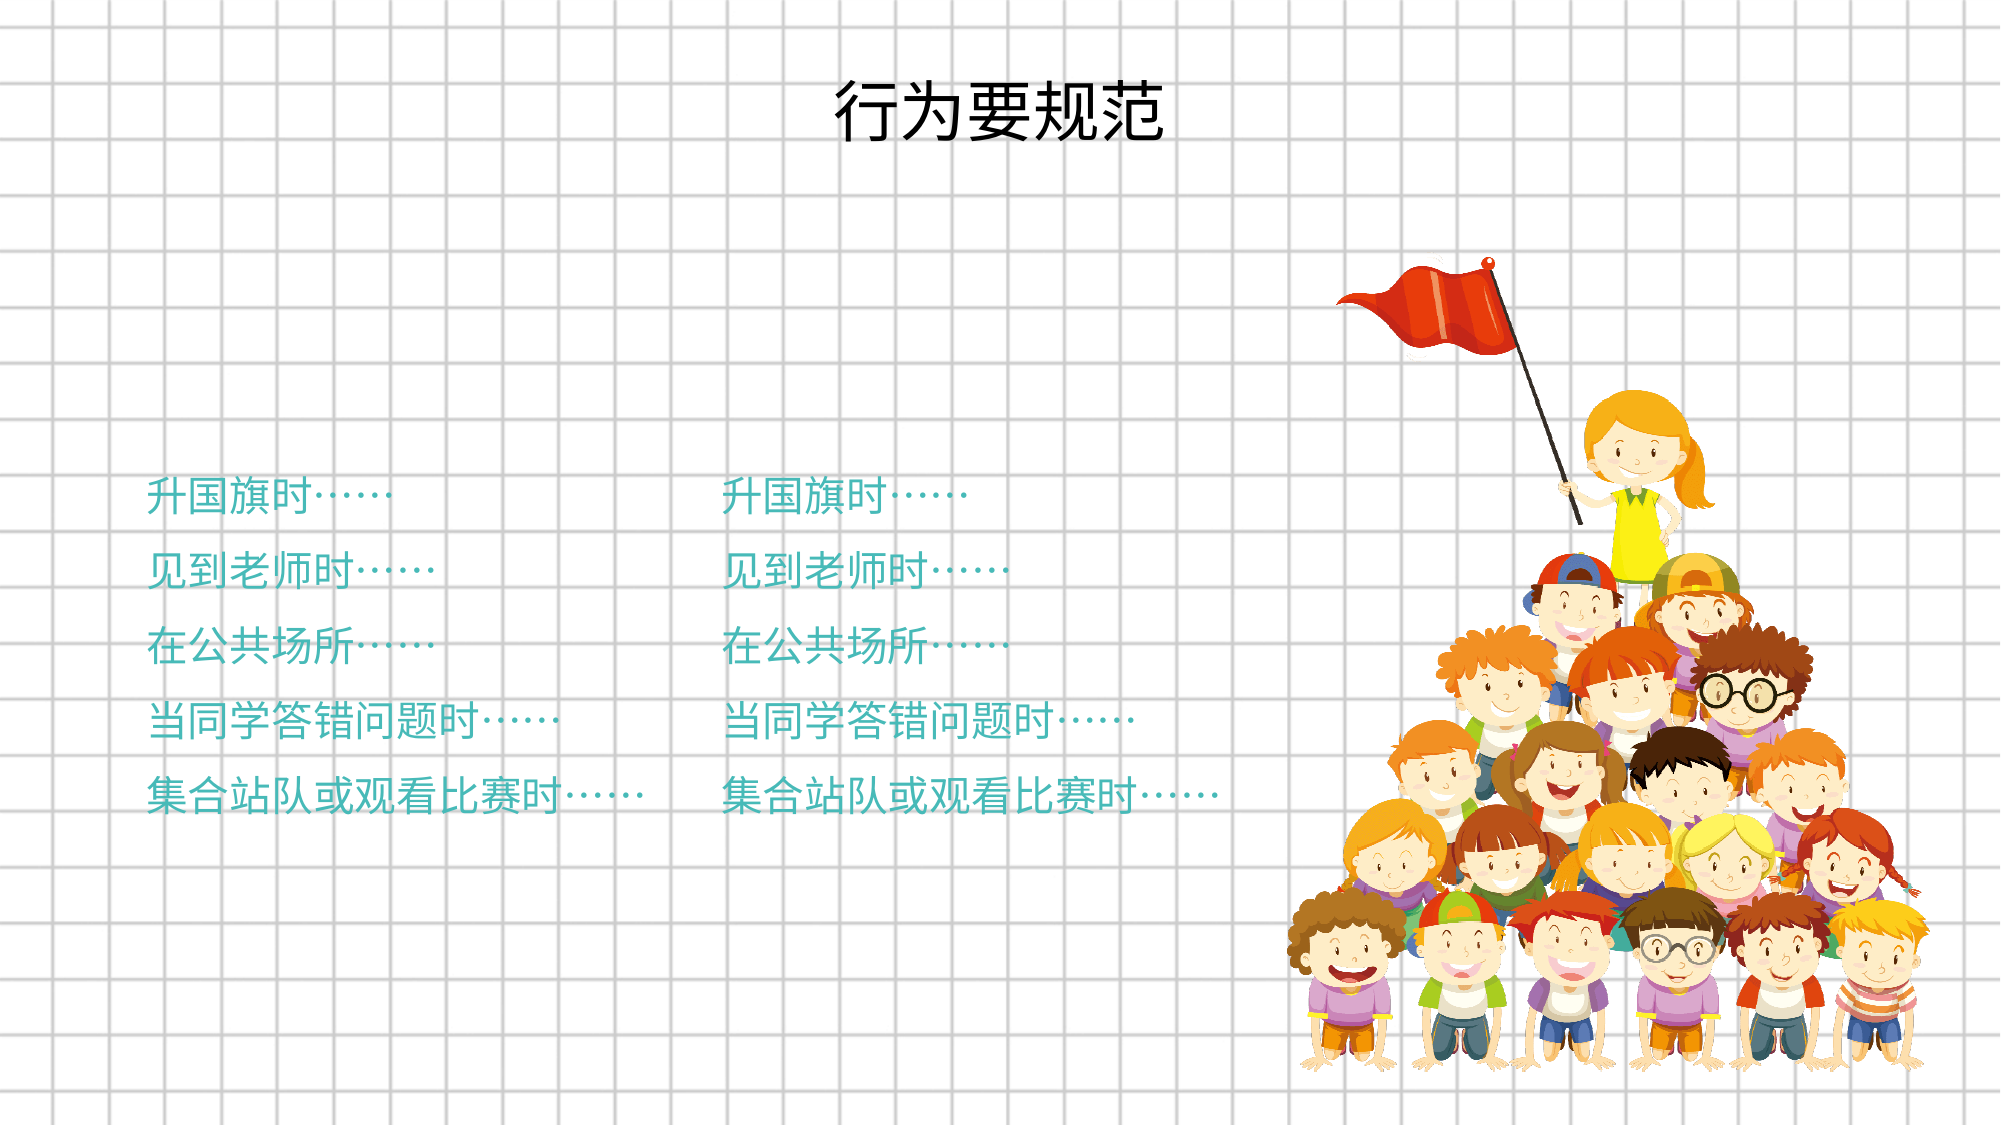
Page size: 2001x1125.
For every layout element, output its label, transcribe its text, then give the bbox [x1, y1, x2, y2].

text_box 升国旗时…… 见到老师时…… 在公共场所…… 当同学答错问题时…… 集合站队或观看比赛时…… [131, 437, 662, 828]
text_box 升国旗时…… 见到老师时…… 在公共场所…… 当同学答错问题时…… 集合站队或观看比赛时…… [706, 437, 1237, 828]
picture [0, 0, 2001, 1125]
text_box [595, 62, 1405, 209]
